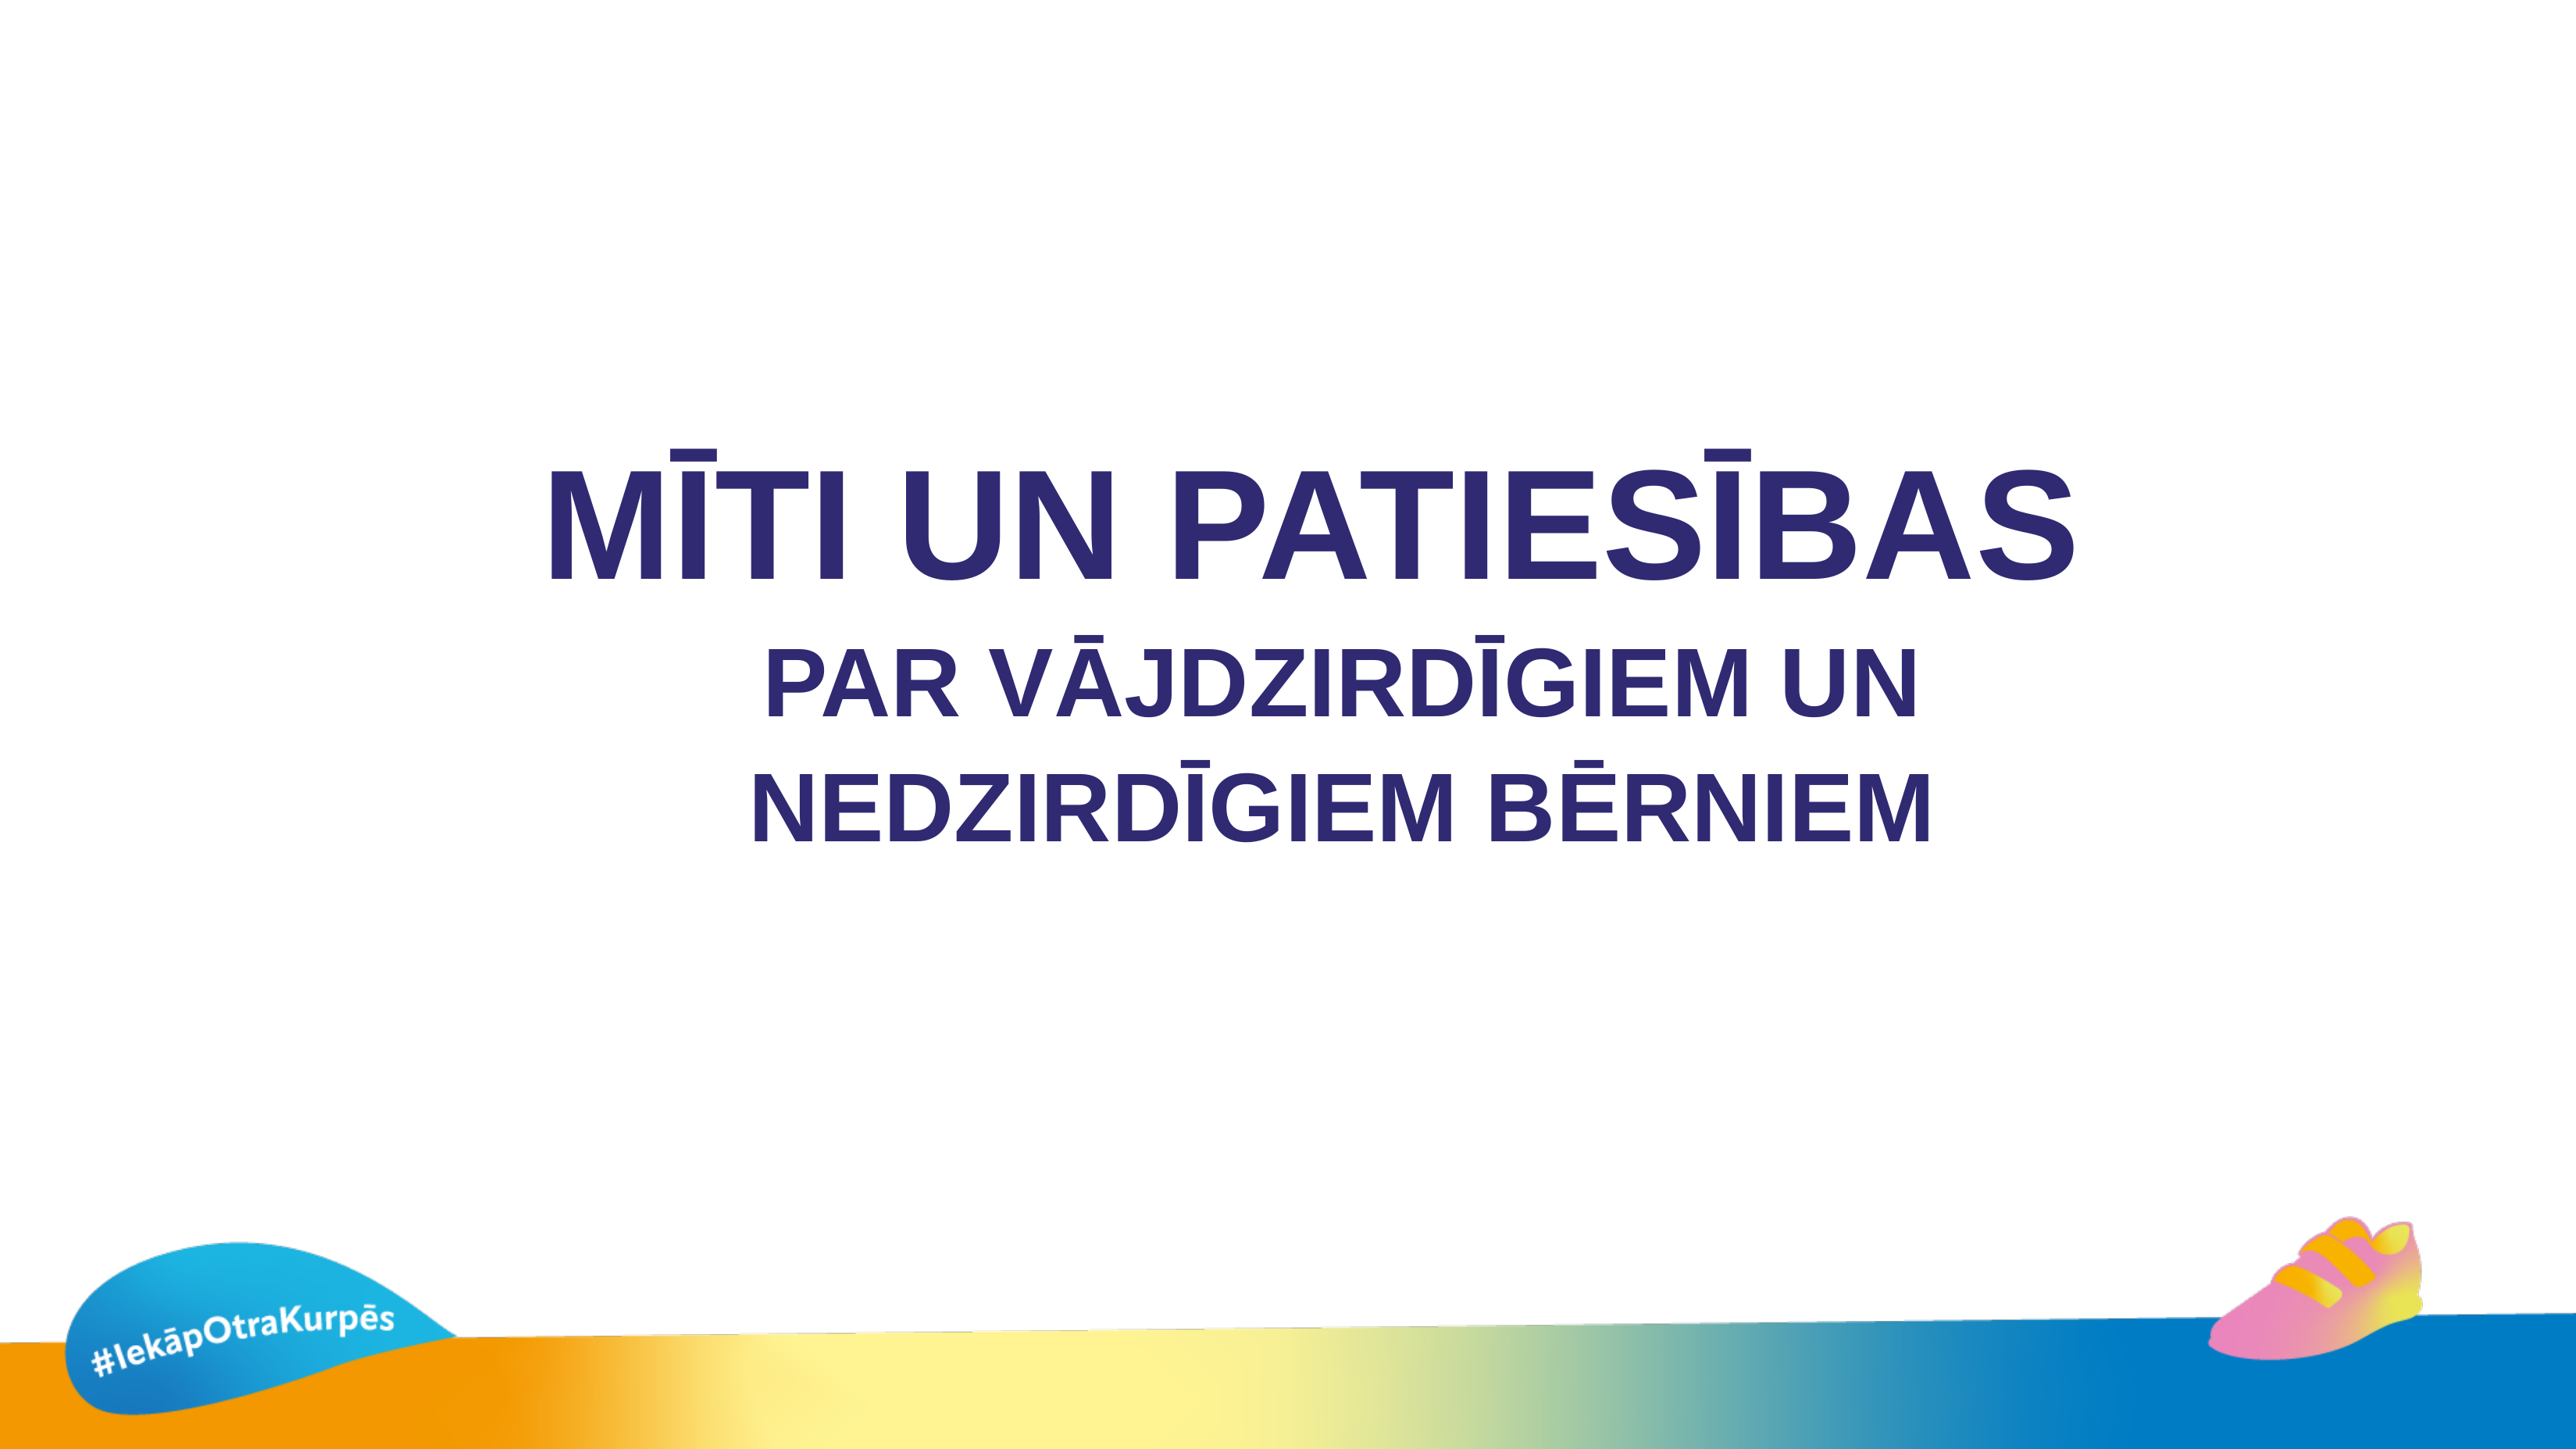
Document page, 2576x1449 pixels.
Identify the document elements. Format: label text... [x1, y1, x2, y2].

picture [0, 1144, 2576, 1449]
title MĪTI UN PATIESĪBAS PAR VĀJDZIRDĪGIEM UN NEDZIRDĪGIEM BĒRNIEM [0, 410, 2576, 921]
